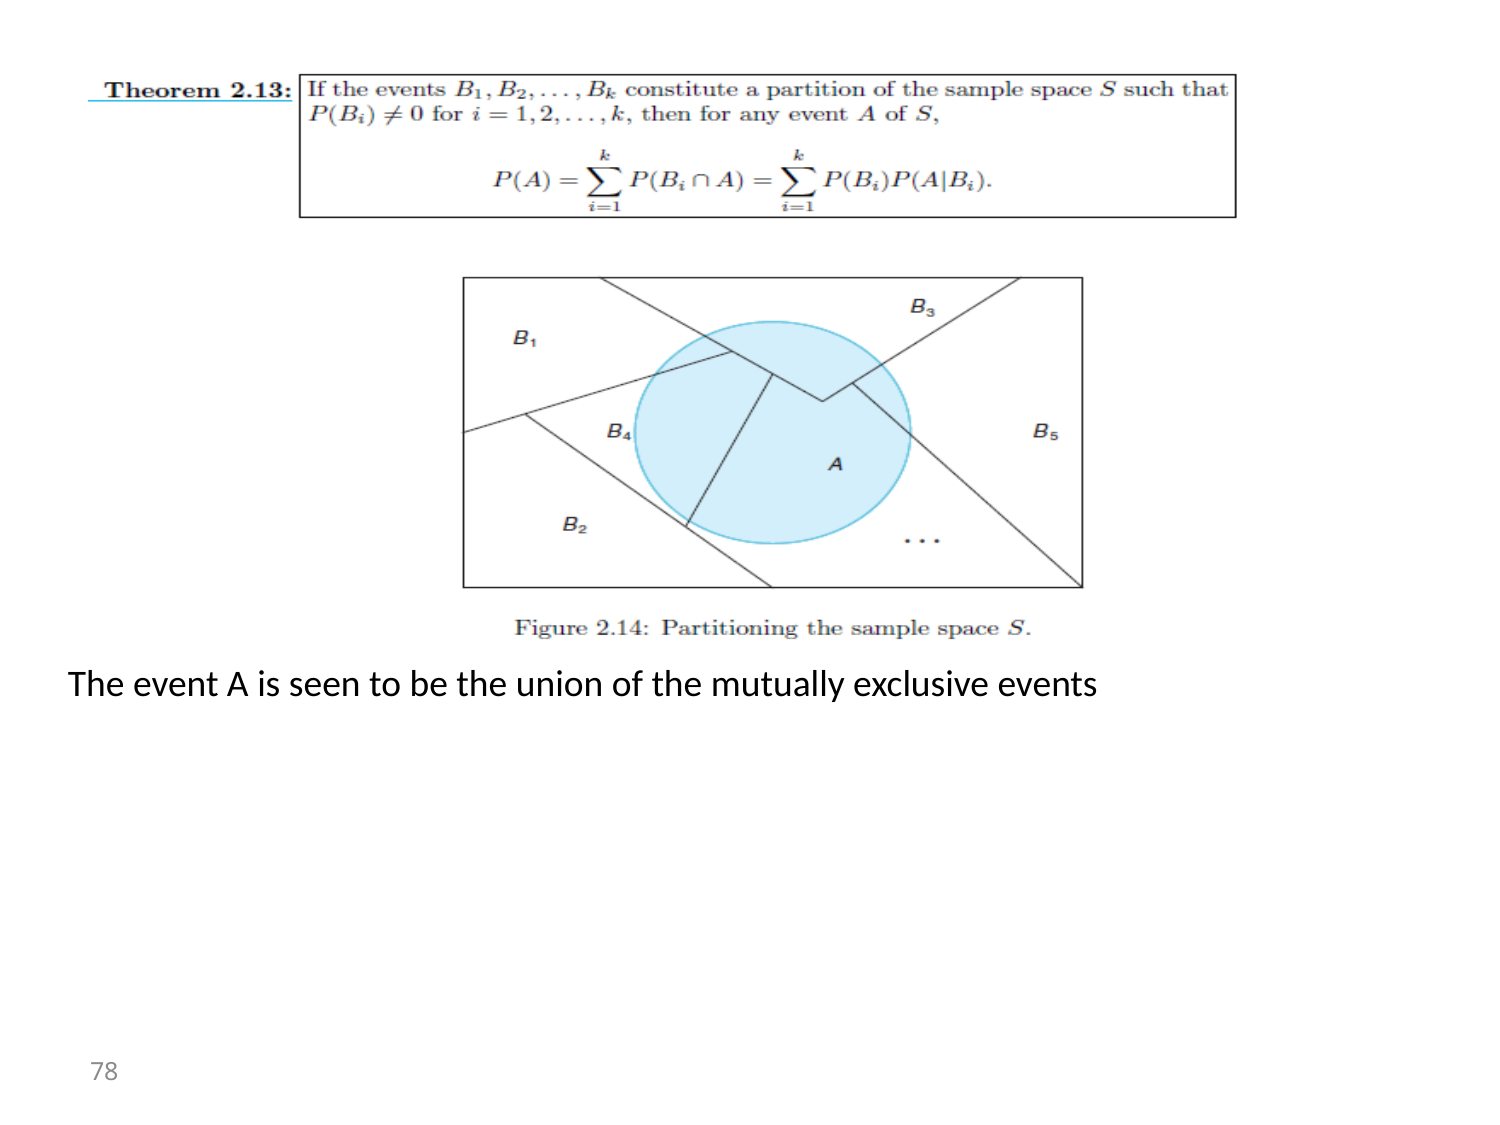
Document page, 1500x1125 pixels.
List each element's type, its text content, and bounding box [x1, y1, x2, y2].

picture [88, 66, 1254, 646]
slide_number 78 [75, 1042, 425, 1103]
text_box The event A is seen to be the union of the mutually exclusive events [53, 651, 1500, 756]
